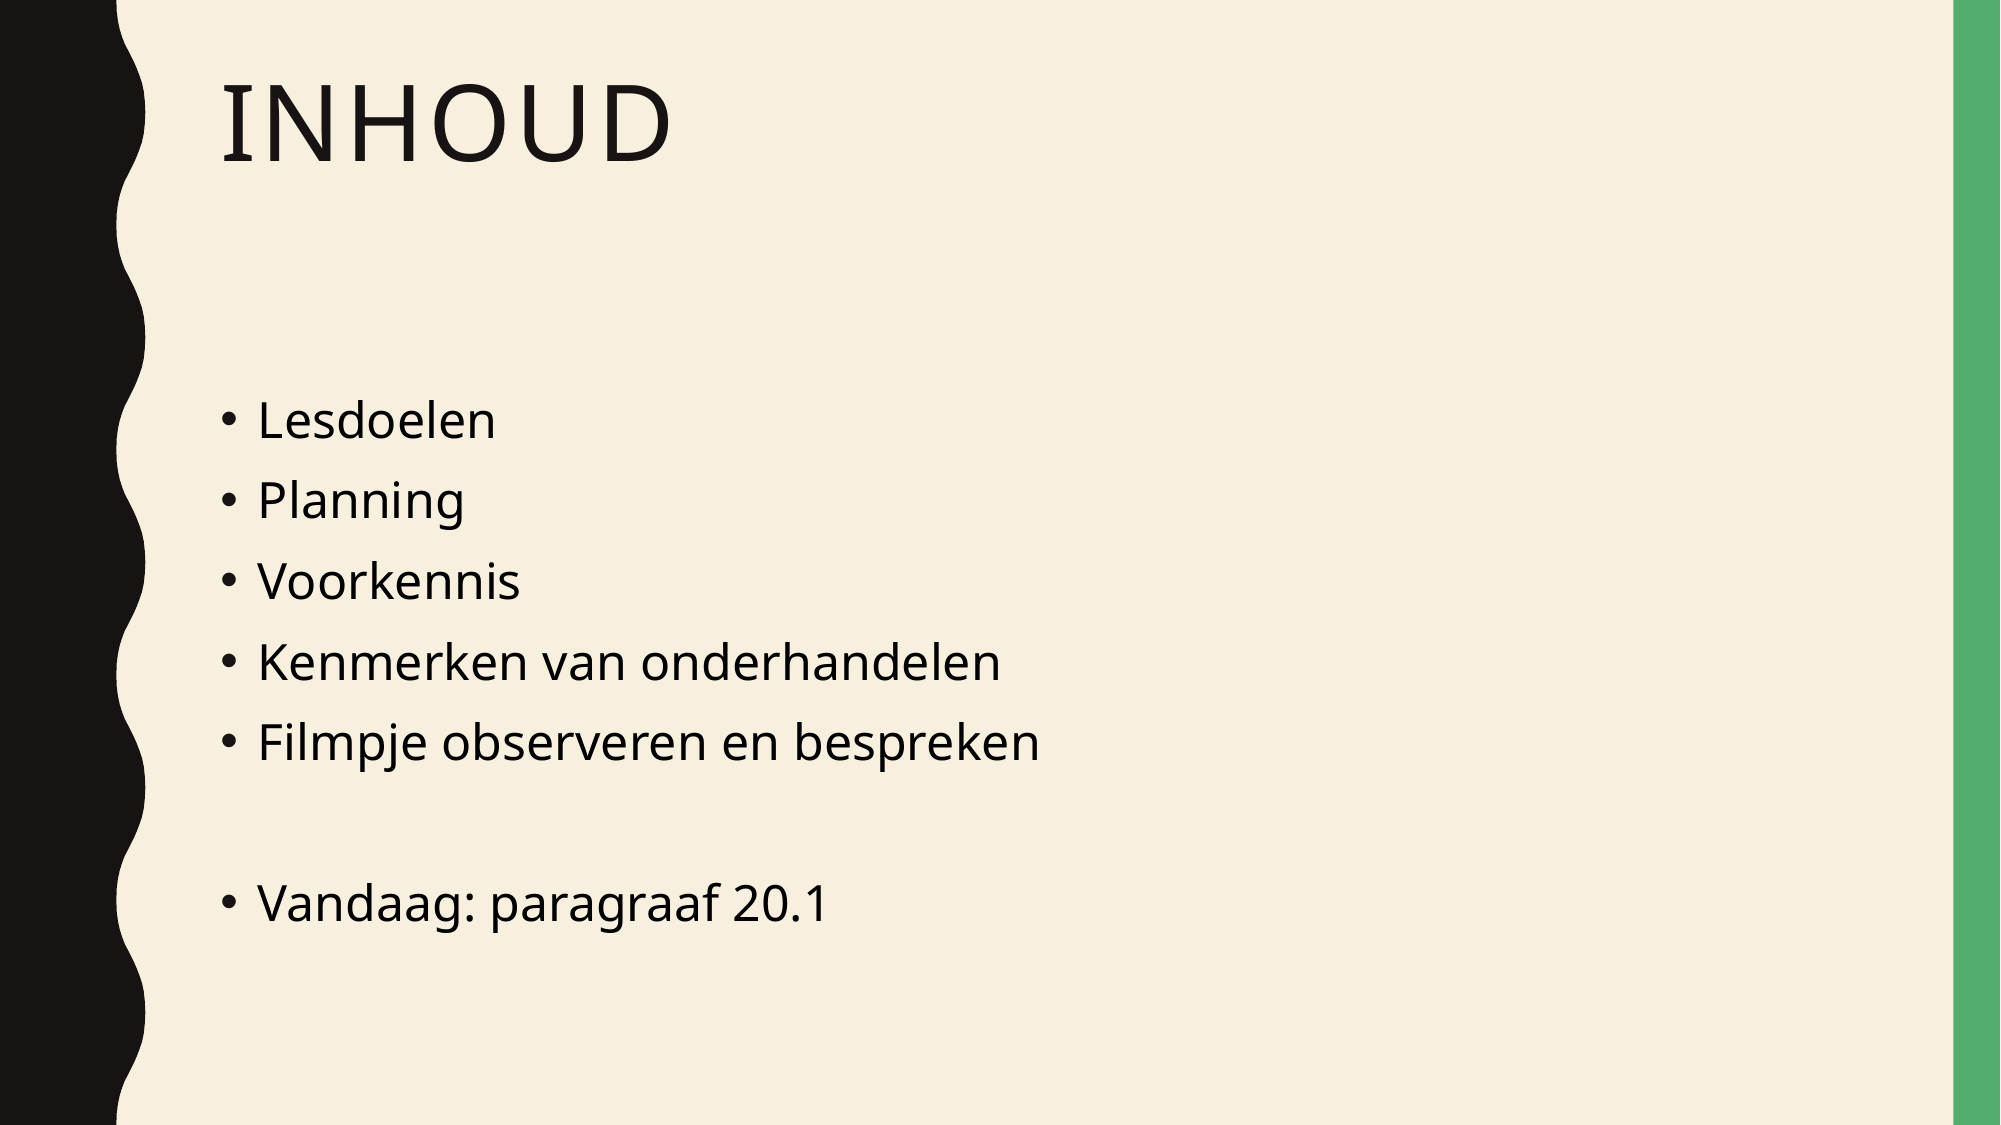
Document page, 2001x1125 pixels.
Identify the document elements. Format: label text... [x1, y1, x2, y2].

list Lesdoelen Planning Voorkennis Kenmerken van onderhandelen Filmpje observeren en bespreken Vandaag: paragraaf 20.1 [205, 375, 1875, 965]
title inhoud [205, 62, 1875, 308]
